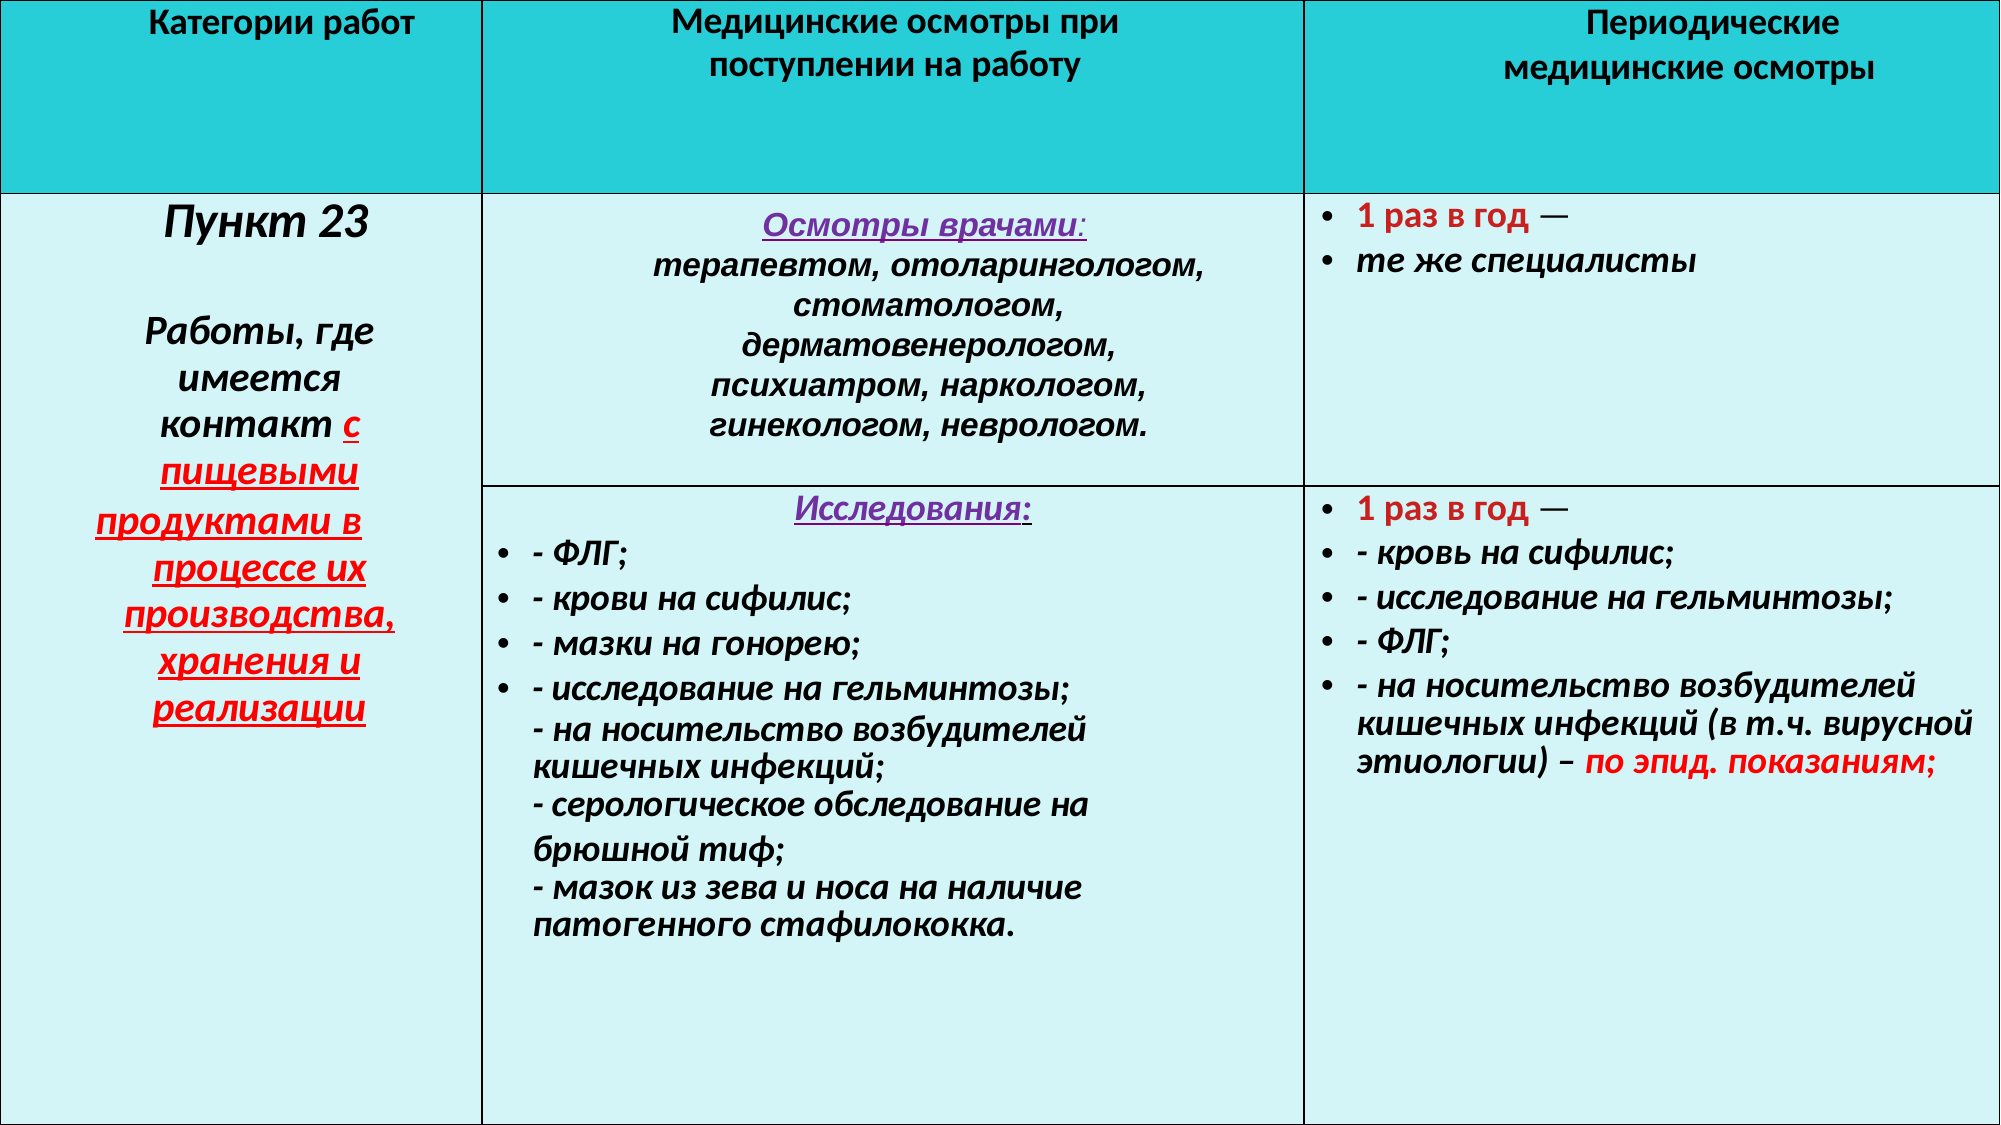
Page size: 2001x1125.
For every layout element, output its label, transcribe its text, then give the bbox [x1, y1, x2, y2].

table_header Категории работ [1, 1, 481, 193]
table_cell [483, 194, 1303, 485]
text_box Осмотры врачами: терапевтом, отоларингологом, стоматологом, дерматовенерологом, психиатром, наркологом, гинекологом, неврологом. [574, 196, 1225, 451]
table_header Медицинские осмотры при поступлении на работу [483, 1, 1303, 193]
table_cell Исследования: - ФЛГ; - крови на сифилис; - мазки на гонорею; - исследование на гельминтозы; - на носительство возбудителей кишечных инфекций; - серологическое обследование на брюшной тиф; - мазок из зева и носа на наличие патогенного стафилококка. [483, 487, 1303, 1124]
table_cell 1 раз в год — - кровь на сифилис; - исследование на гельминтозы; - ФЛГ; - на носительство возбудителей кишечных инфекций (в т.ч. вирусной этиологии) – по эпид. показаниям; [1305, 487, 1999, 1124]
table_cell 1 раз в год — те же специалисты [1305, 194, 1999, 485]
table_header Периодические медицинские осмотры [1305, 1, 1999, 193]
table_cell Пункт 23 Работы, где имеется контакт с пищевыми продуктами в процессе их производства, хранения и реализации [1, 194, 481, 1124]
